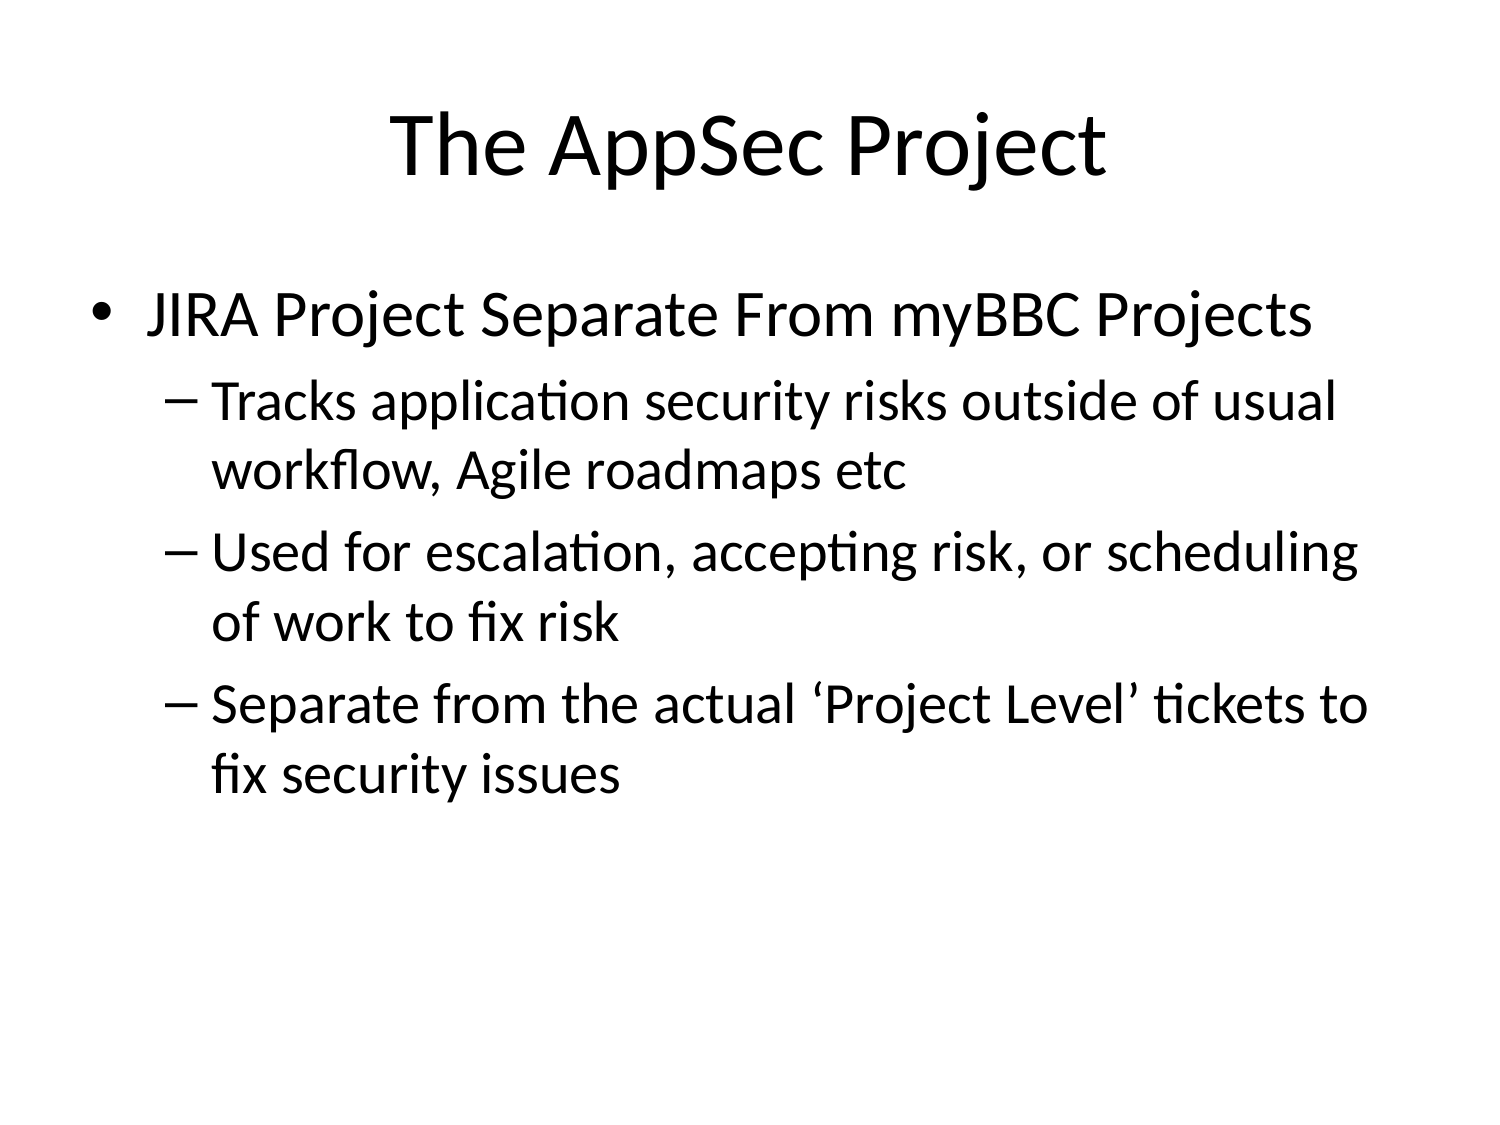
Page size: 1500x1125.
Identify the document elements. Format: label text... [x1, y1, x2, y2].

list JIRA Project Separate From myBBC Projects Tracks application security risks outside of usual workflow, Agile roadmaps etc Used for escalation, accepting risk, or scheduling of work to fix risk Separate from the actual ‘Project Level’ tickets to fix security issues [75, 262, 1425, 1005]
title The AppSec Project [75, 45, 1425, 233]
